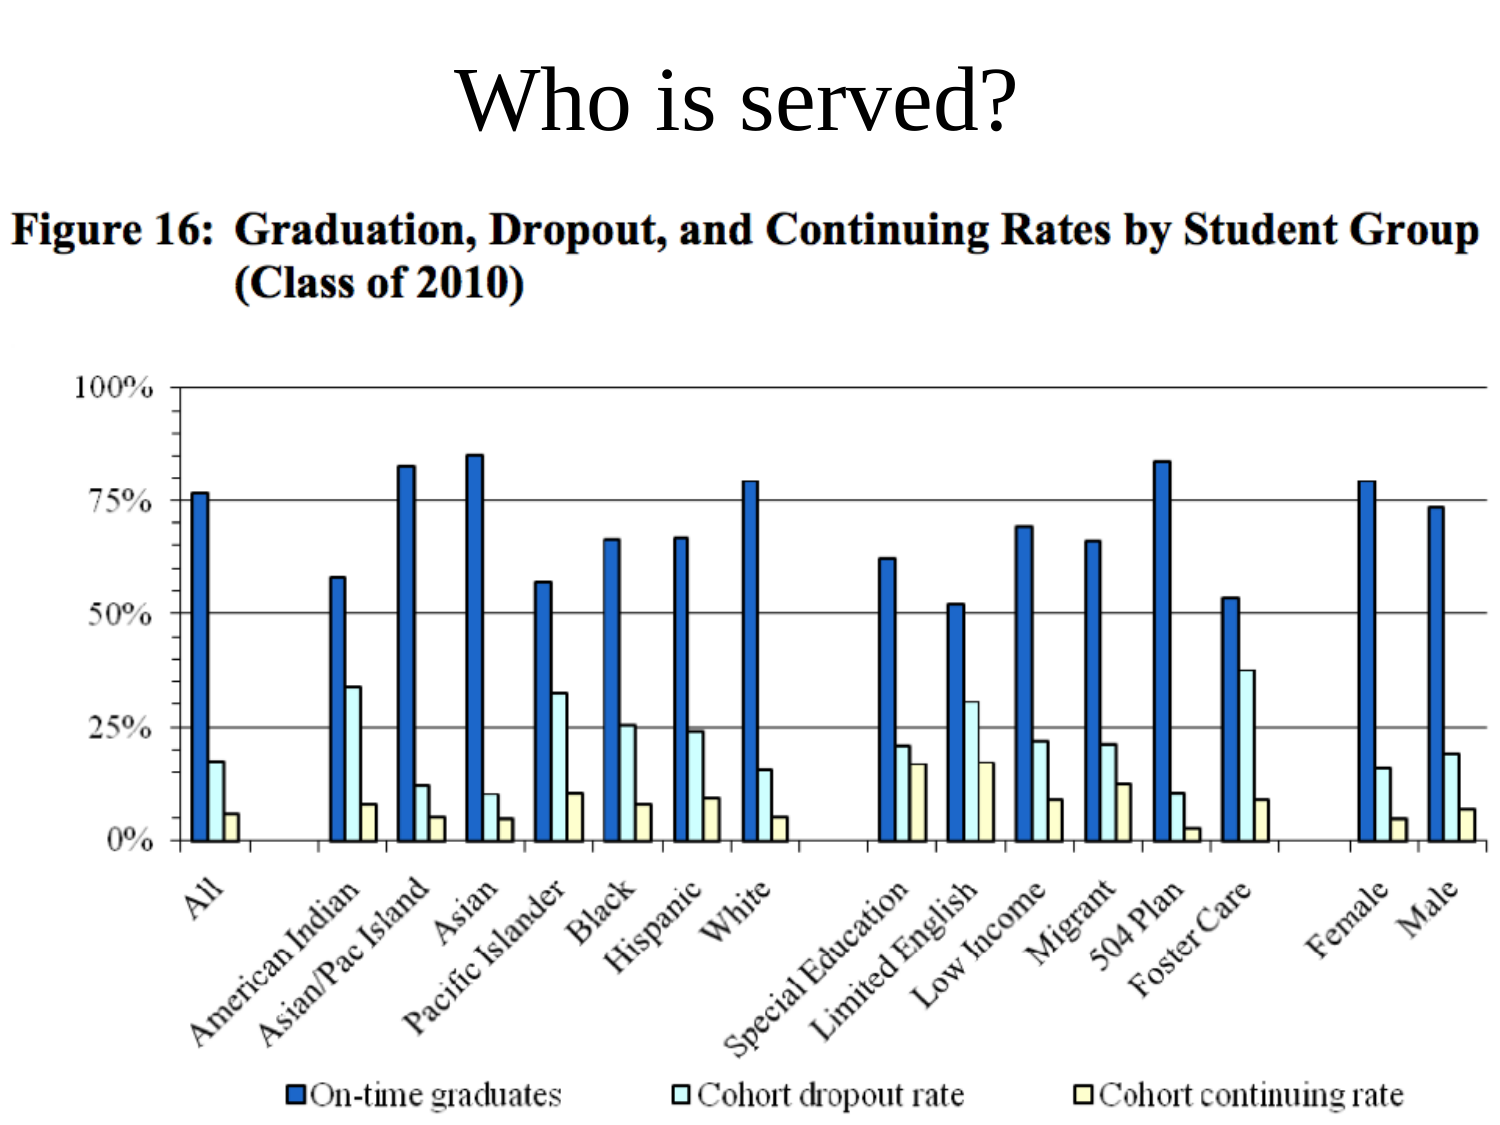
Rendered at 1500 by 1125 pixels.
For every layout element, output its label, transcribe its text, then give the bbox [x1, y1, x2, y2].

picture [0, 193, 1500, 1125]
text_box Who is served? [99, 0, 1375, 188]
